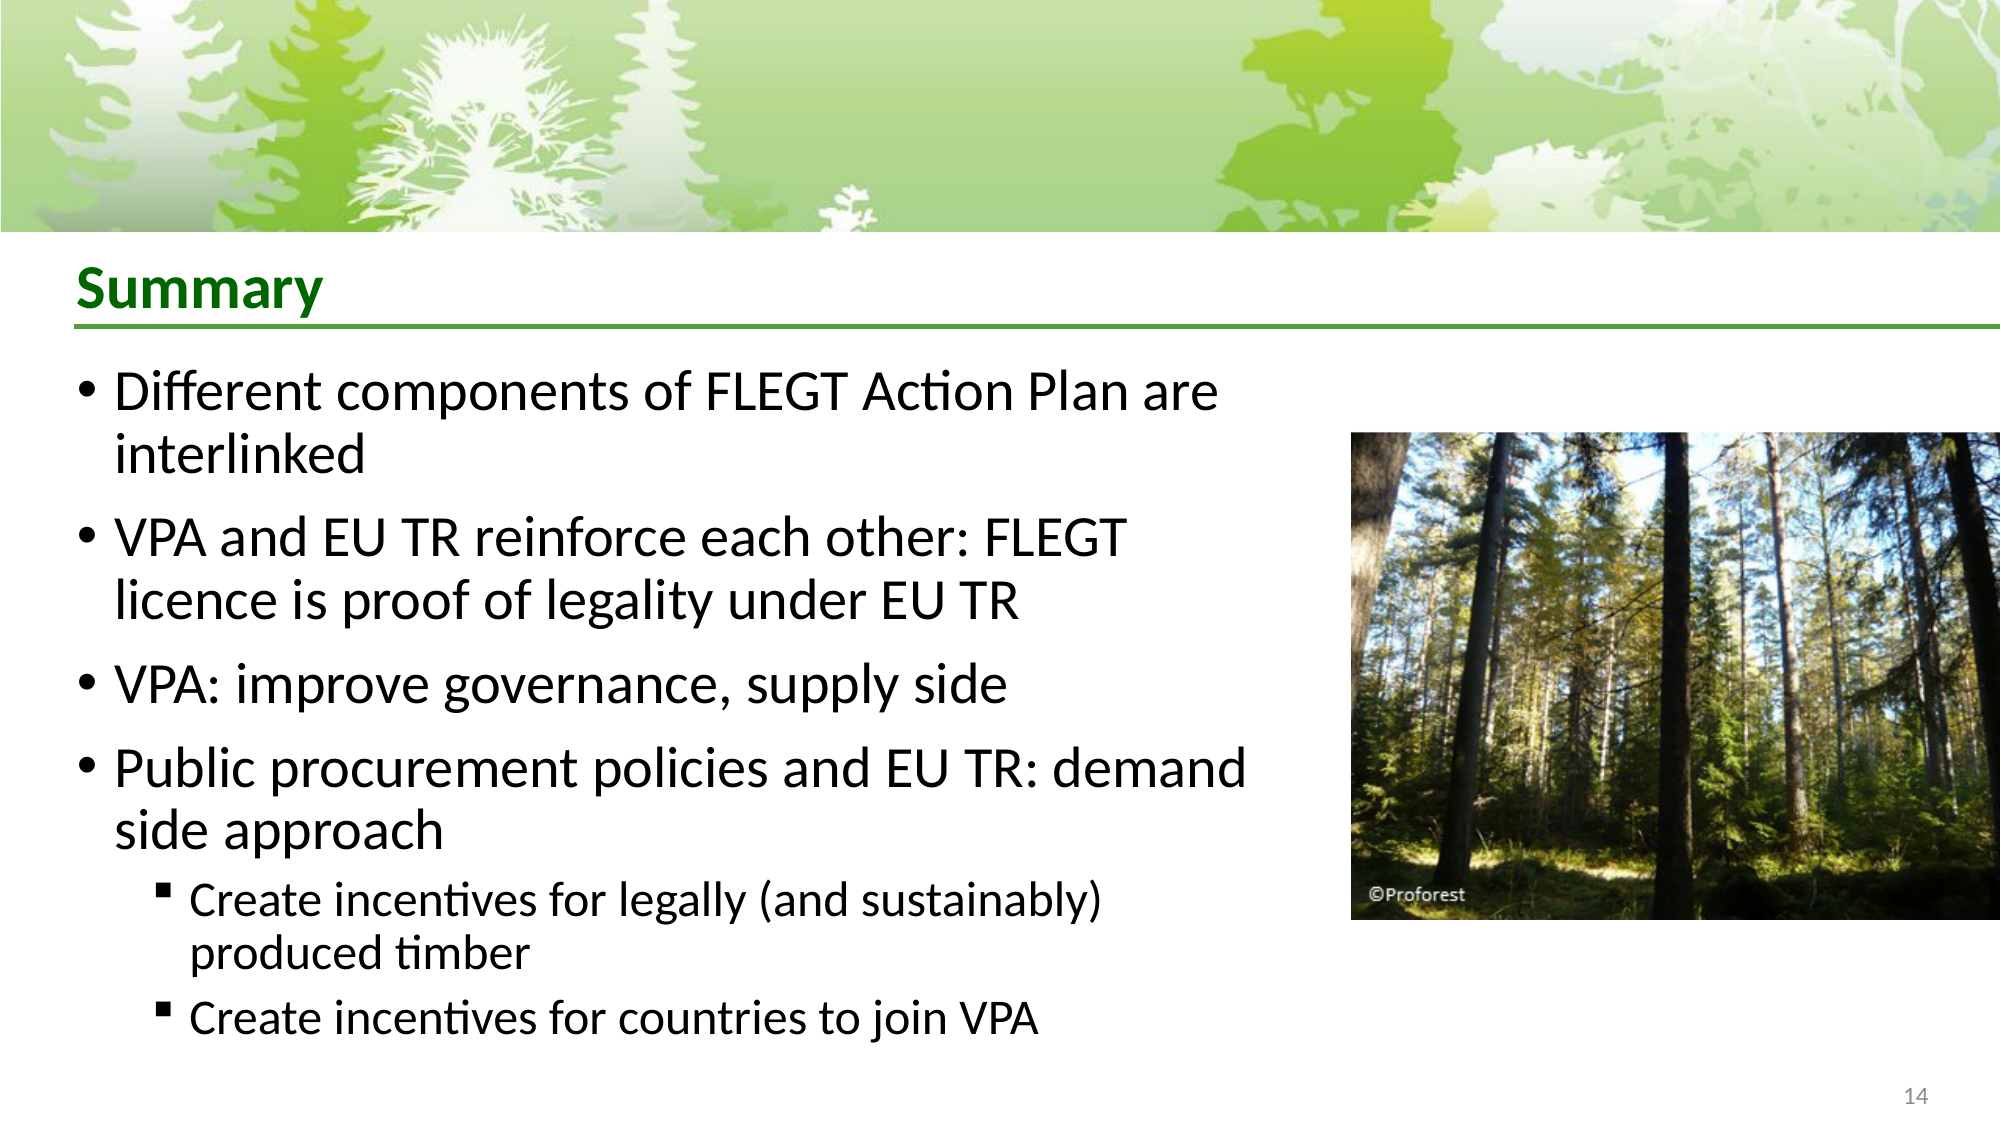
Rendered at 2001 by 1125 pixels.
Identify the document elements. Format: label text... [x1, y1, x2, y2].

picture [0, 0, 2000, 232]
list Different components of FLEGT Action Plan are interlinked VPA and EU TR reinforce each other: FLEGT licence is proof of legality under EU TR VPA: improve governance, supply side Public procurement policies and EU TR: demand side approach Create incentives for legally (and sustainably) produced timber Create incentives for countries to join VPA [61, 352, 1298, 1096]
title Summary [61, 194, 1412, 383]
slide_number 14 [1493, 1065, 1944, 1125]
picture [1351, 431, 2000, 920]
